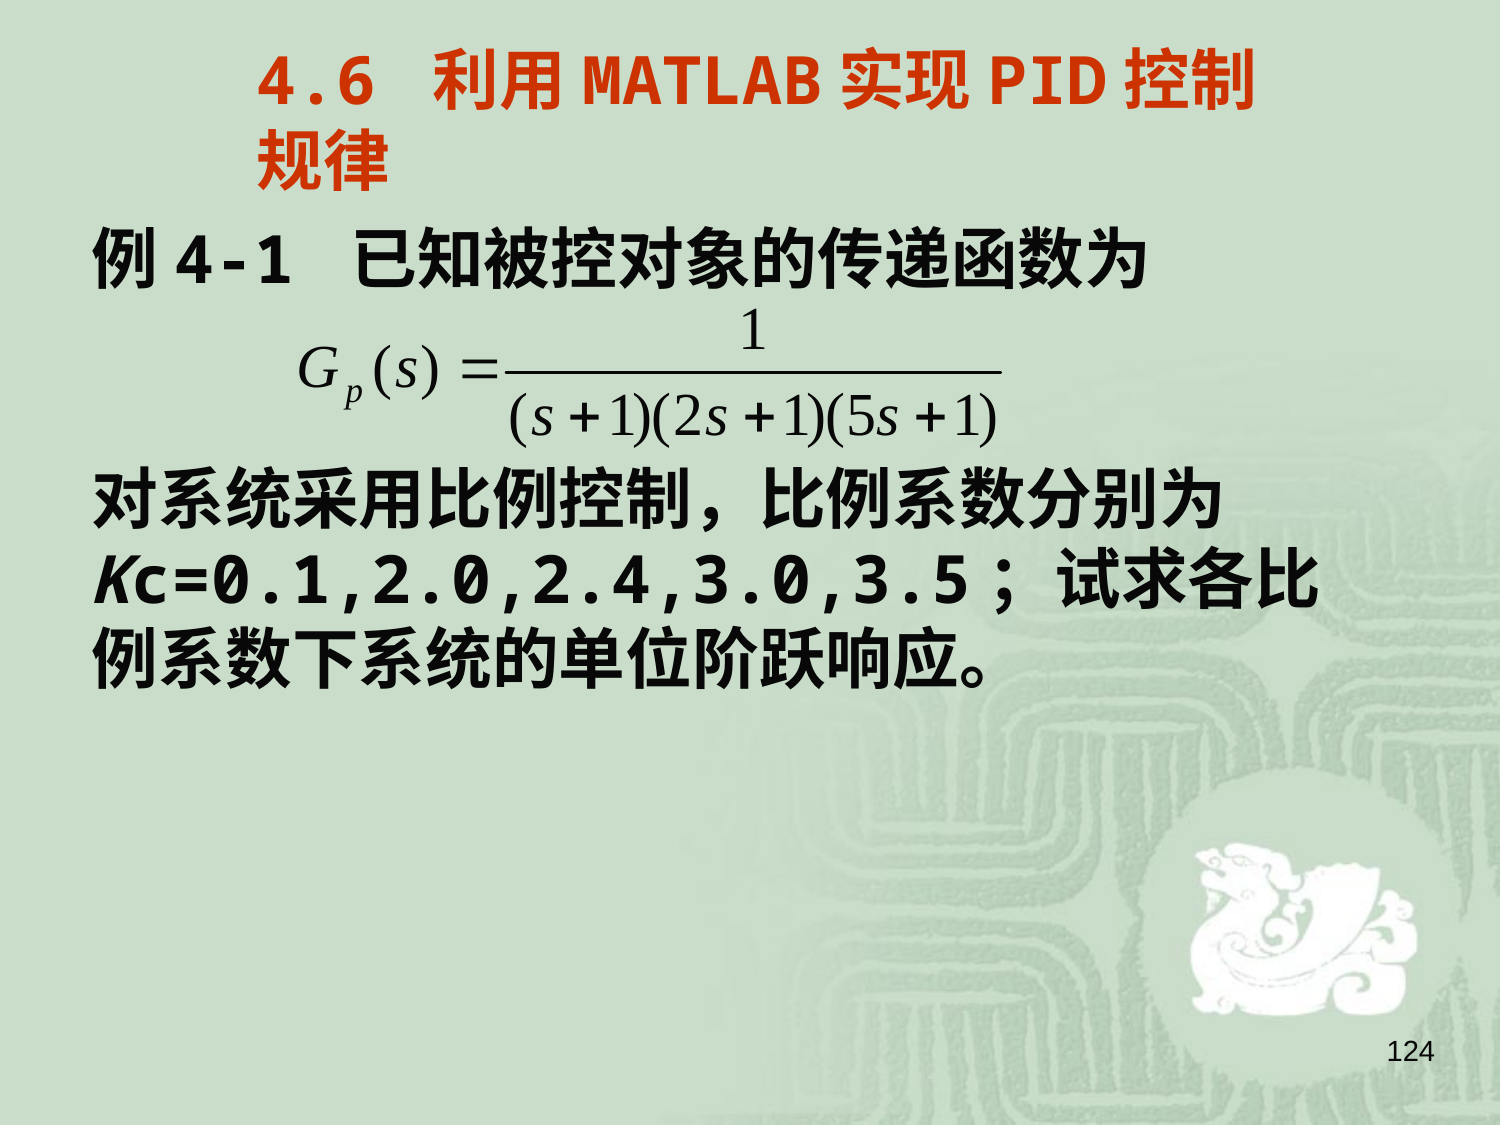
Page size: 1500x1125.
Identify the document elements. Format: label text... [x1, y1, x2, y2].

title 例4-1 已知被控对象的传递函数为 对系统采用比例控制，比例系数分别为Kc=0.1,2.0,2.4,3.0,3.5；试求各比例系数下系统的单位阶跃响应。 [76, 172, 1365, 742]
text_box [288, 290, 1011, 456]
slide_number 124 [1074, 1024, 1451, 1103]
text_box 4.6 利用MATLAB实现PID控制规律 [242, 30, 1294, 206]
picture [0, 0, 1500, 1125]
